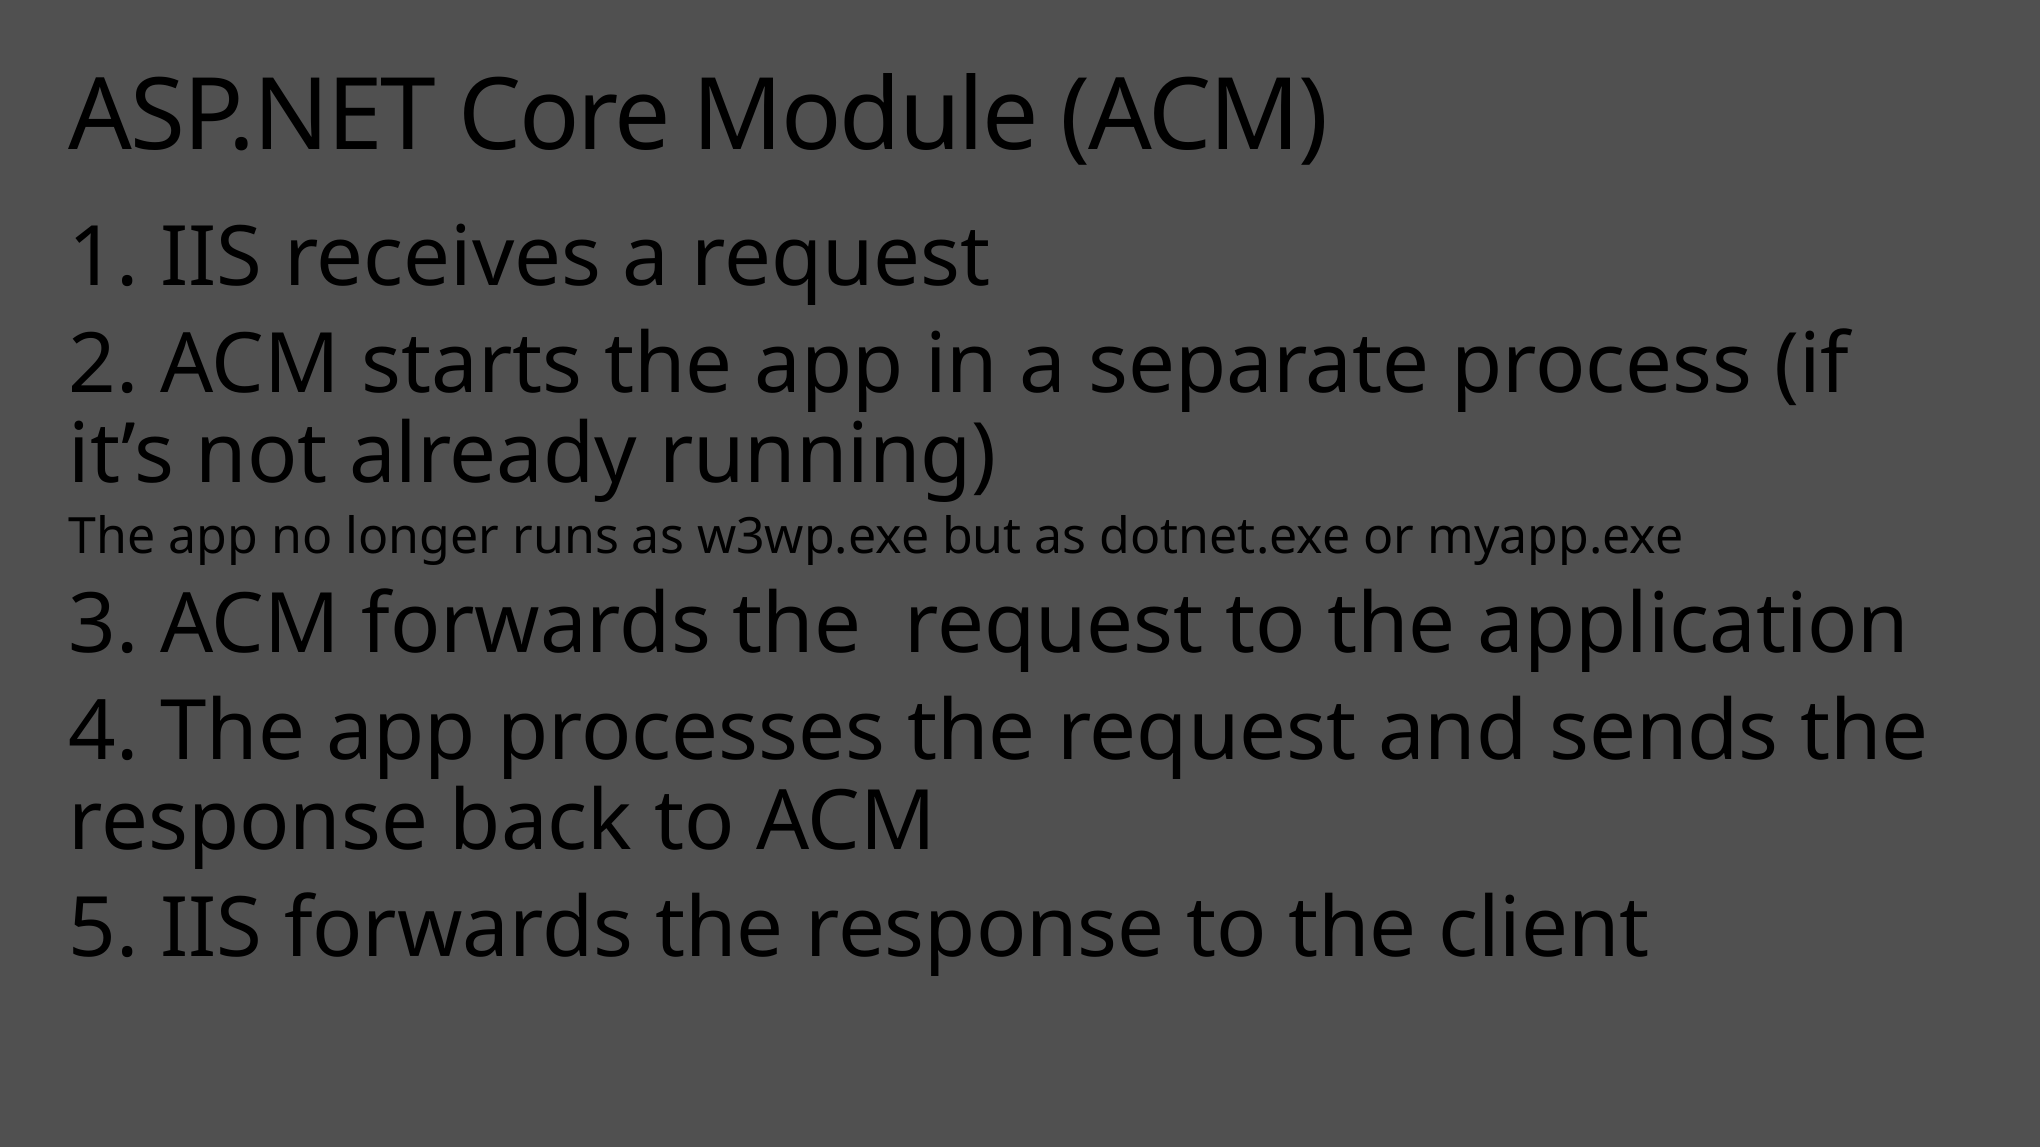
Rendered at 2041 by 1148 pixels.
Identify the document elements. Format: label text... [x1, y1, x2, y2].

title ASP.NET Core Module (ACM) [45, 48, 1996, 198]
list 1. IIS receives a request 2. ACM starts the app in a separate process (if it’s not already running) The app no longer runs as w3wp.exe but as dotnet.exe or myapp.exe 3. ACM forwards the request to the application 4. The app processes the request and sends the response back to ACM 5. IIS forwards the response to the client [45, 198, 1996, 538]
